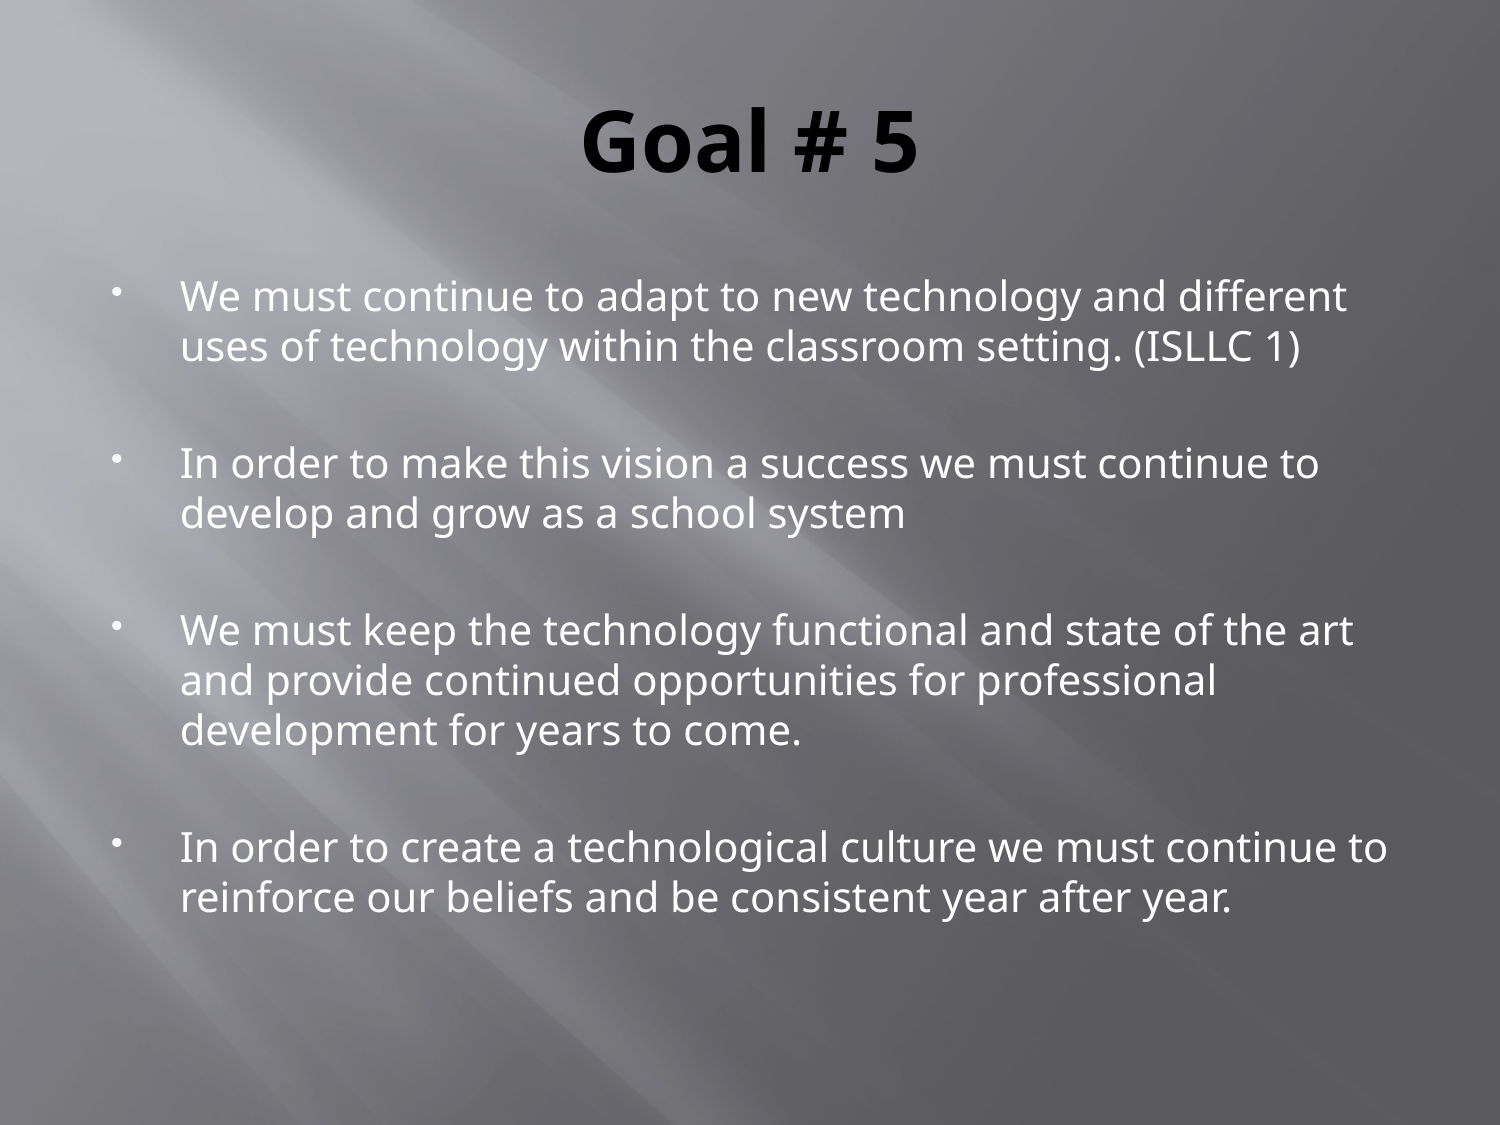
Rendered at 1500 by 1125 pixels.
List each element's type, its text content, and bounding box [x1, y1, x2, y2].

title Goal # 5 [75, 45, 1425, 233]
list We must continue to adapt to new technology and different uses of technology within the classroom setting. (ISLLC 1) In order to make this vision a success we must continue to develop and grow as a school system We must keep the technology functional and state of the art and provide continued opportunities for professional development for years to come. In order to create a technological culture we must continue to reinforce our beliefs and be consistent year after year. [75, 262, 1425, 1035]
